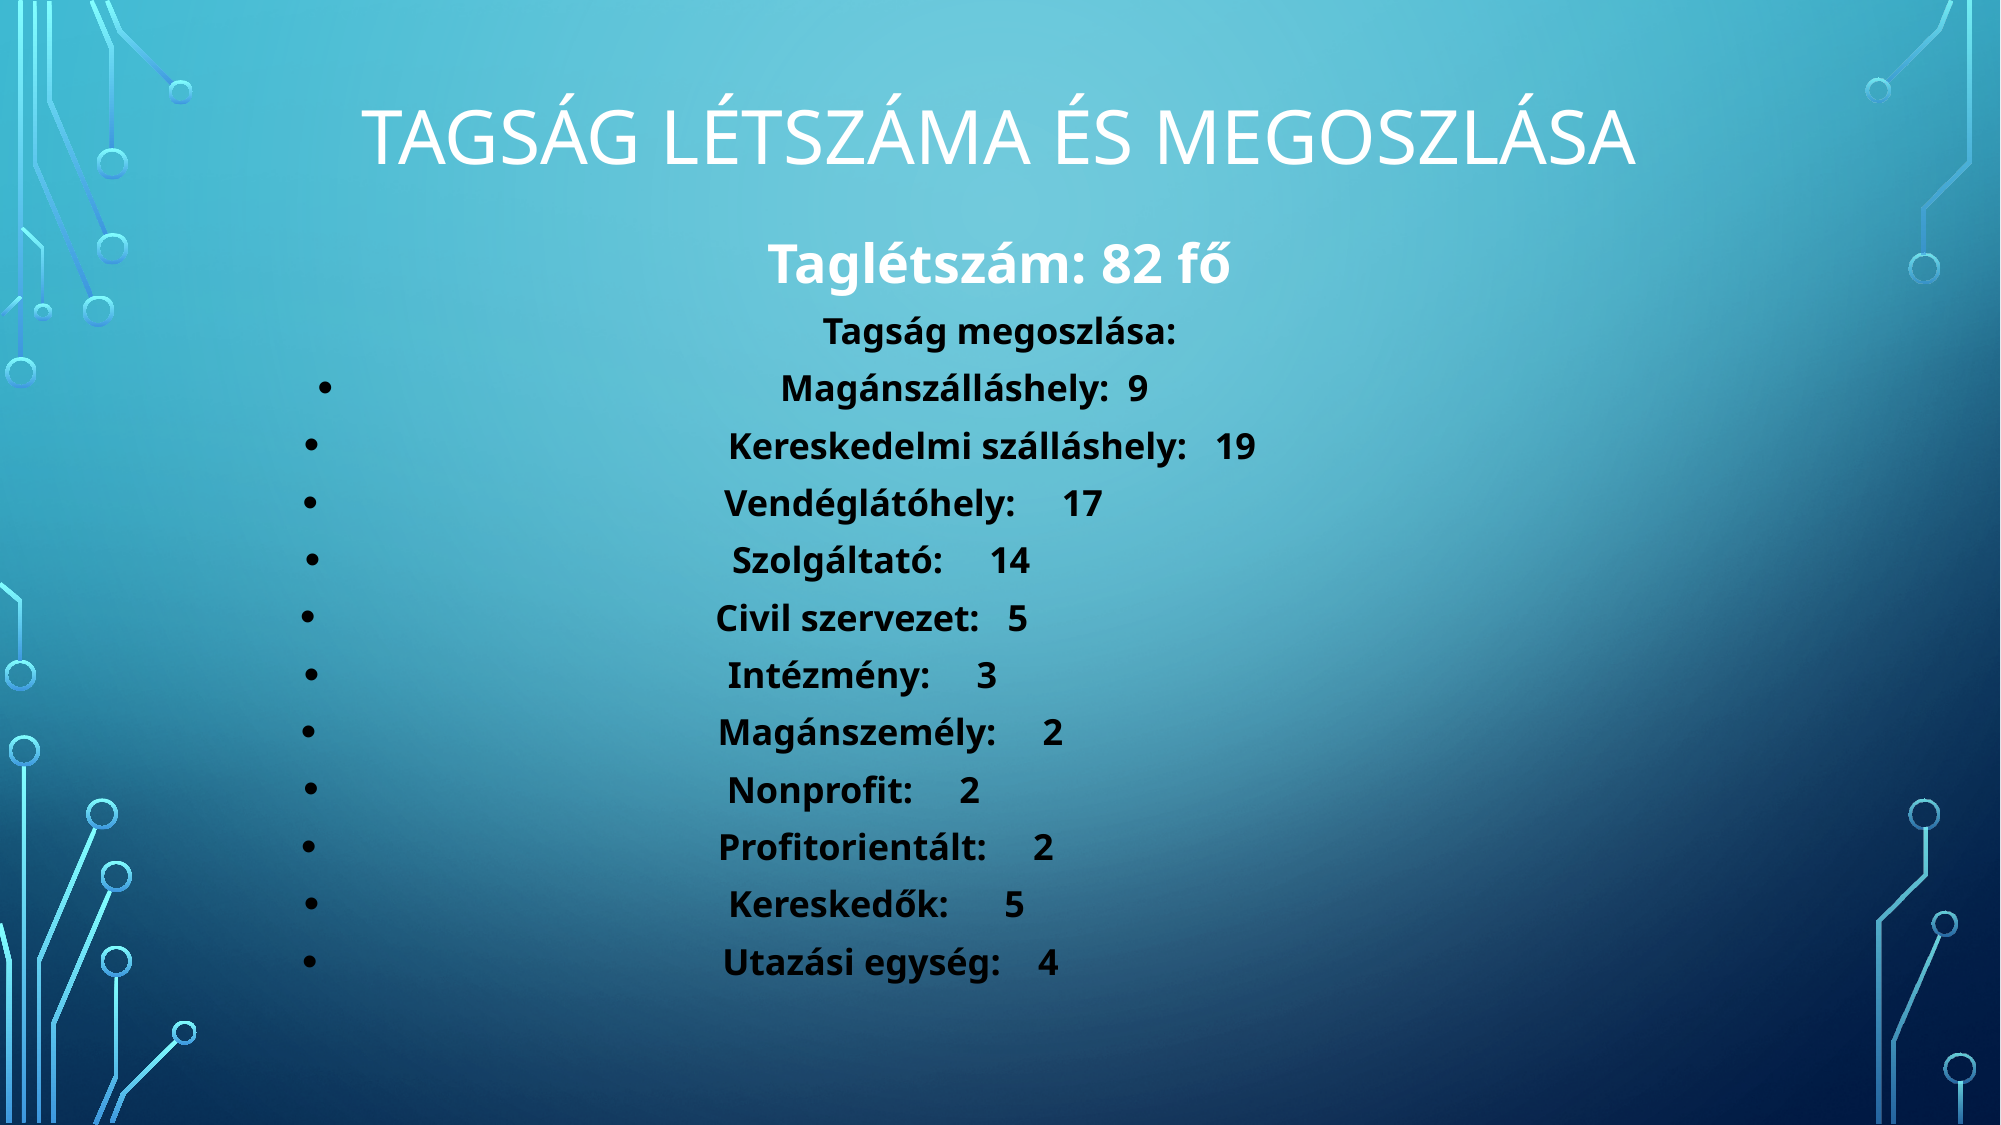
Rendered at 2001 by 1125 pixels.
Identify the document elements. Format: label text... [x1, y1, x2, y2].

title Tagság létszáma és megoszlása [187, 71, 1813, 209]
list Taglétszám: 82 fő Tagság megoszlása: Magánszálláshely: 9 Kereskedelmi szálláshely: 19 Vendéglátóhely: 17 Szolgáltató: 14 Civil szervezet: 5 Intézmény: 3 Magánszemély: 2 Nonprofit: 2 Profitorientált: 2 Kereskedők: 5 Utazási egység: 4 [187, 209, 1813, 1038]
